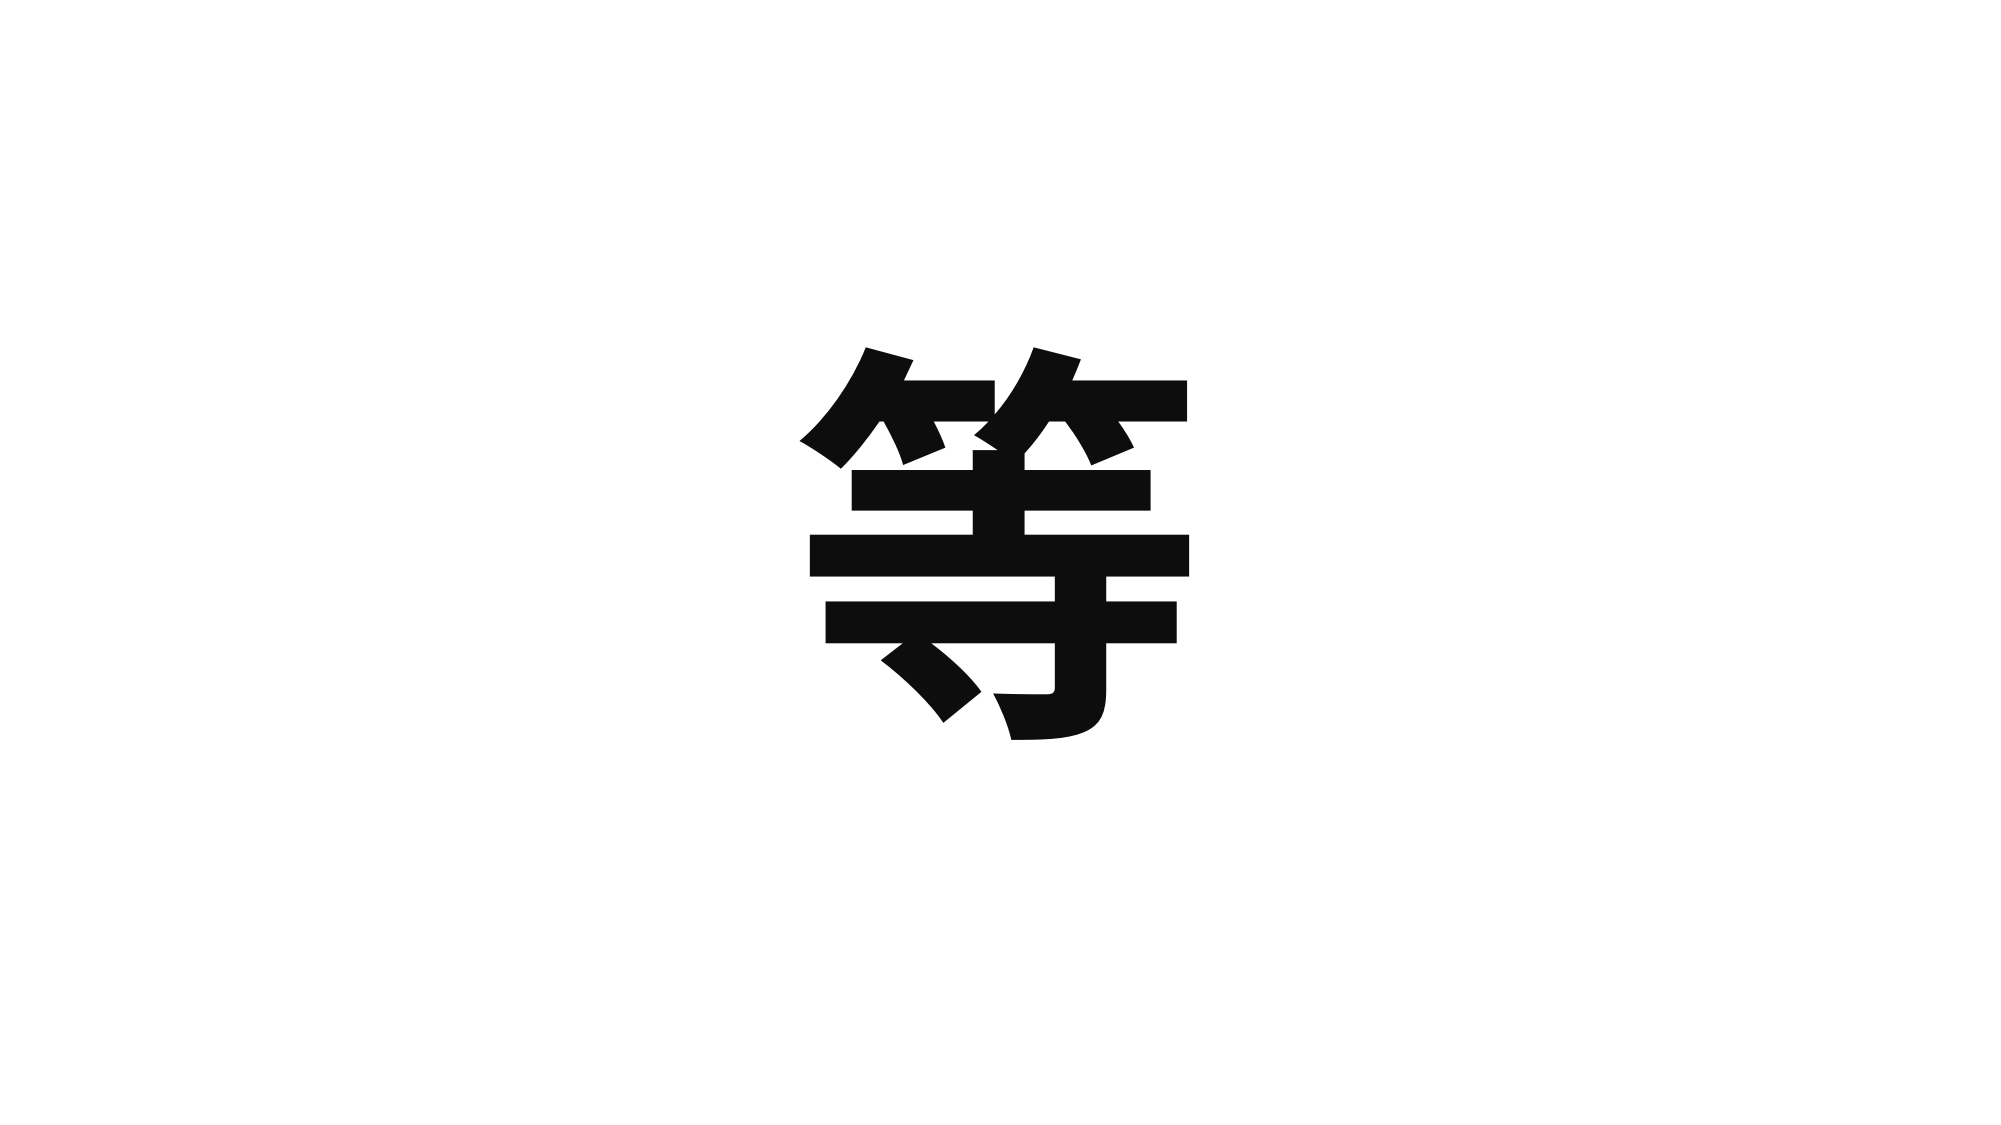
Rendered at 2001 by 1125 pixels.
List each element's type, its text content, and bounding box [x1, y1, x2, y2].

text_box 等 [777, 281, 1223, 794]
